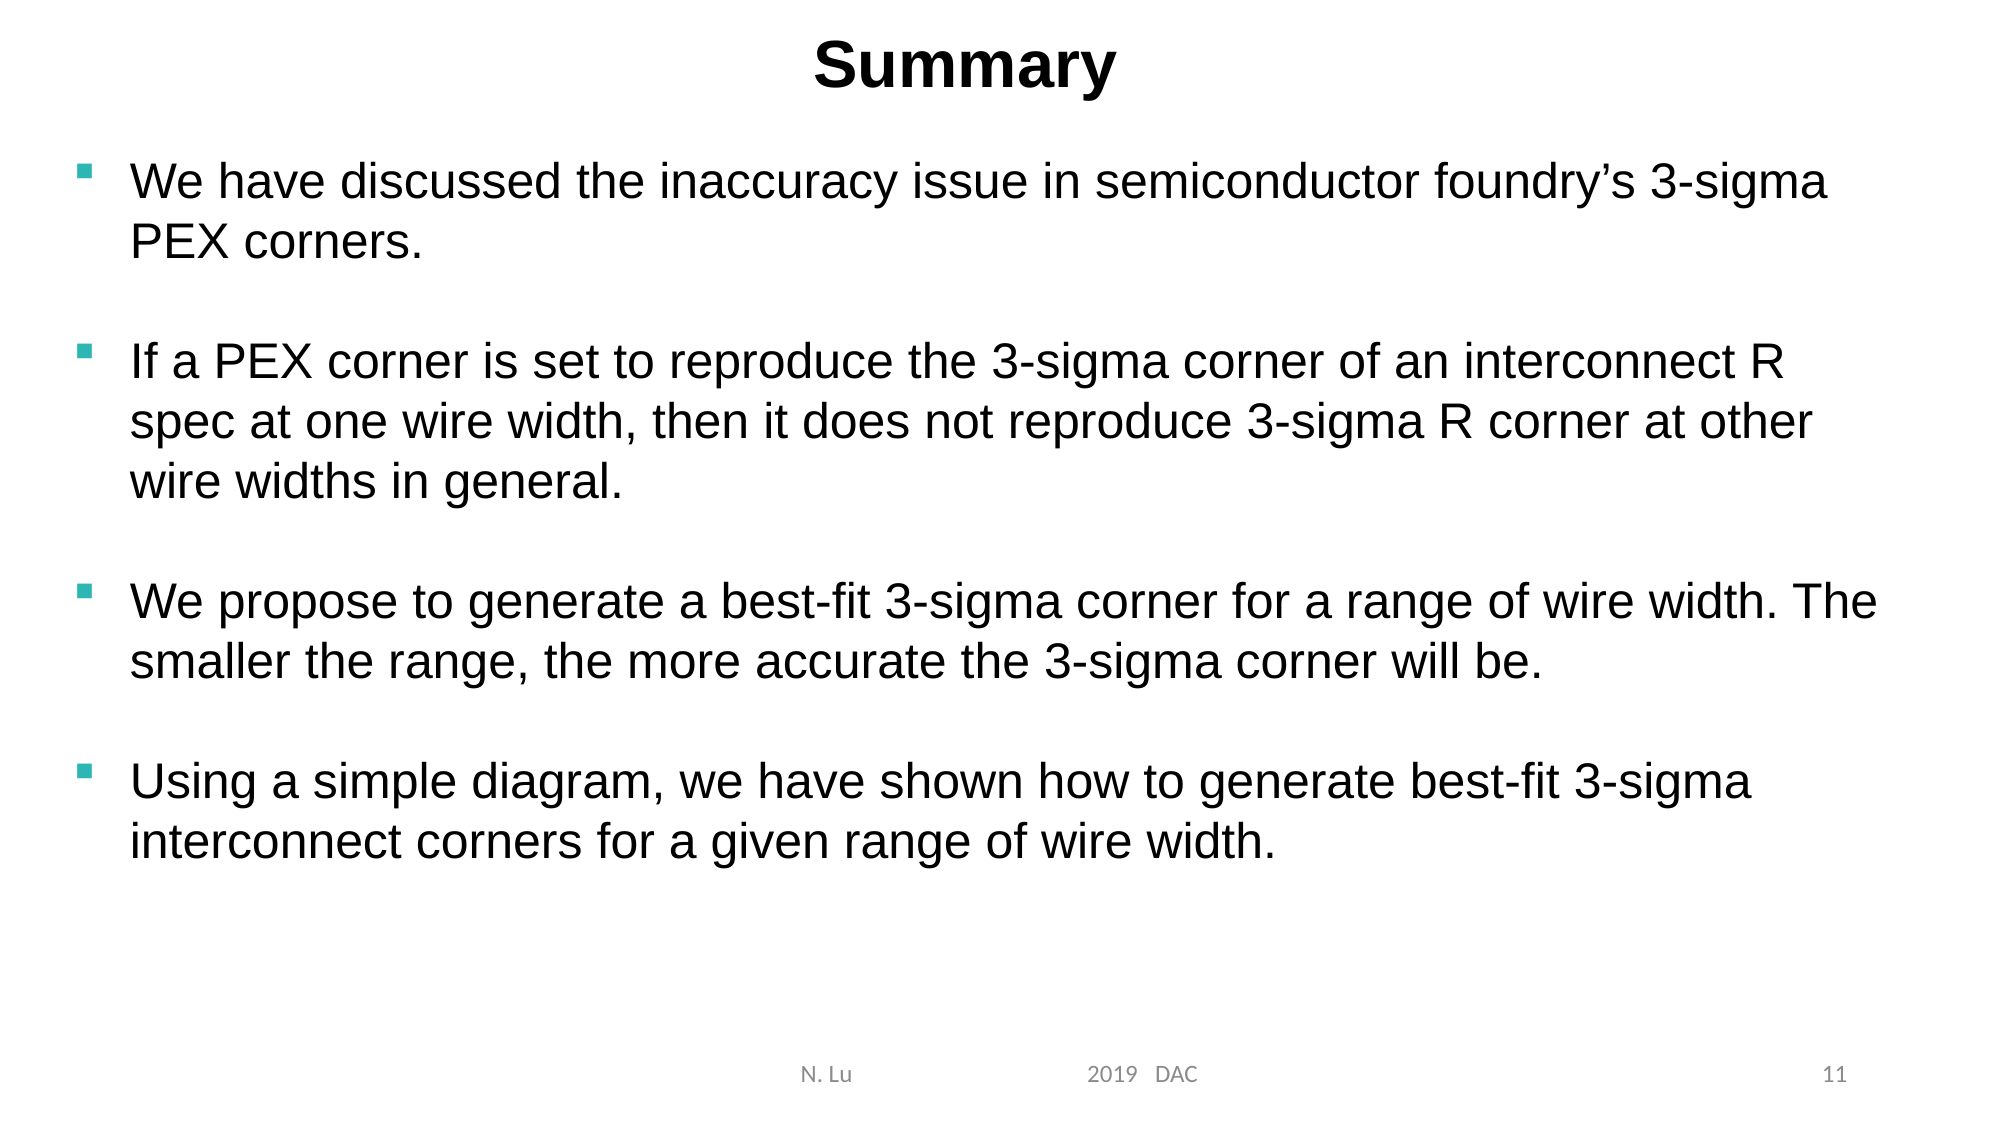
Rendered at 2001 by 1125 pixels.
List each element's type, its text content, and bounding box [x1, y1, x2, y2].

slide_number 11 [1412, 1042, 1863, 1103]
text_box We have discussed the inaccuracy issue in semiconductor foundry’s 3-sigma PEX corners. If a PEX corner is set to reproduce the 3-sigma corner of an interconnect R spec at one wire width, then it does not reproduce 3-sigma R corner at other wire widths in general. We propose to generate a best-fit 3-sigma corner for a range of wire width. The smaller the range, the more accurate the 3-sigma corner will be. Using a simple diagram, we have shown how to generate best-fit 3-sigma interconnect corners for a given range of wire width. [59, 140, 1904, 876]
text_box Summary [798, 22, 1165, 121]
footer N. Lu 2019 DAC [662, 1042, 1338, 1103]
